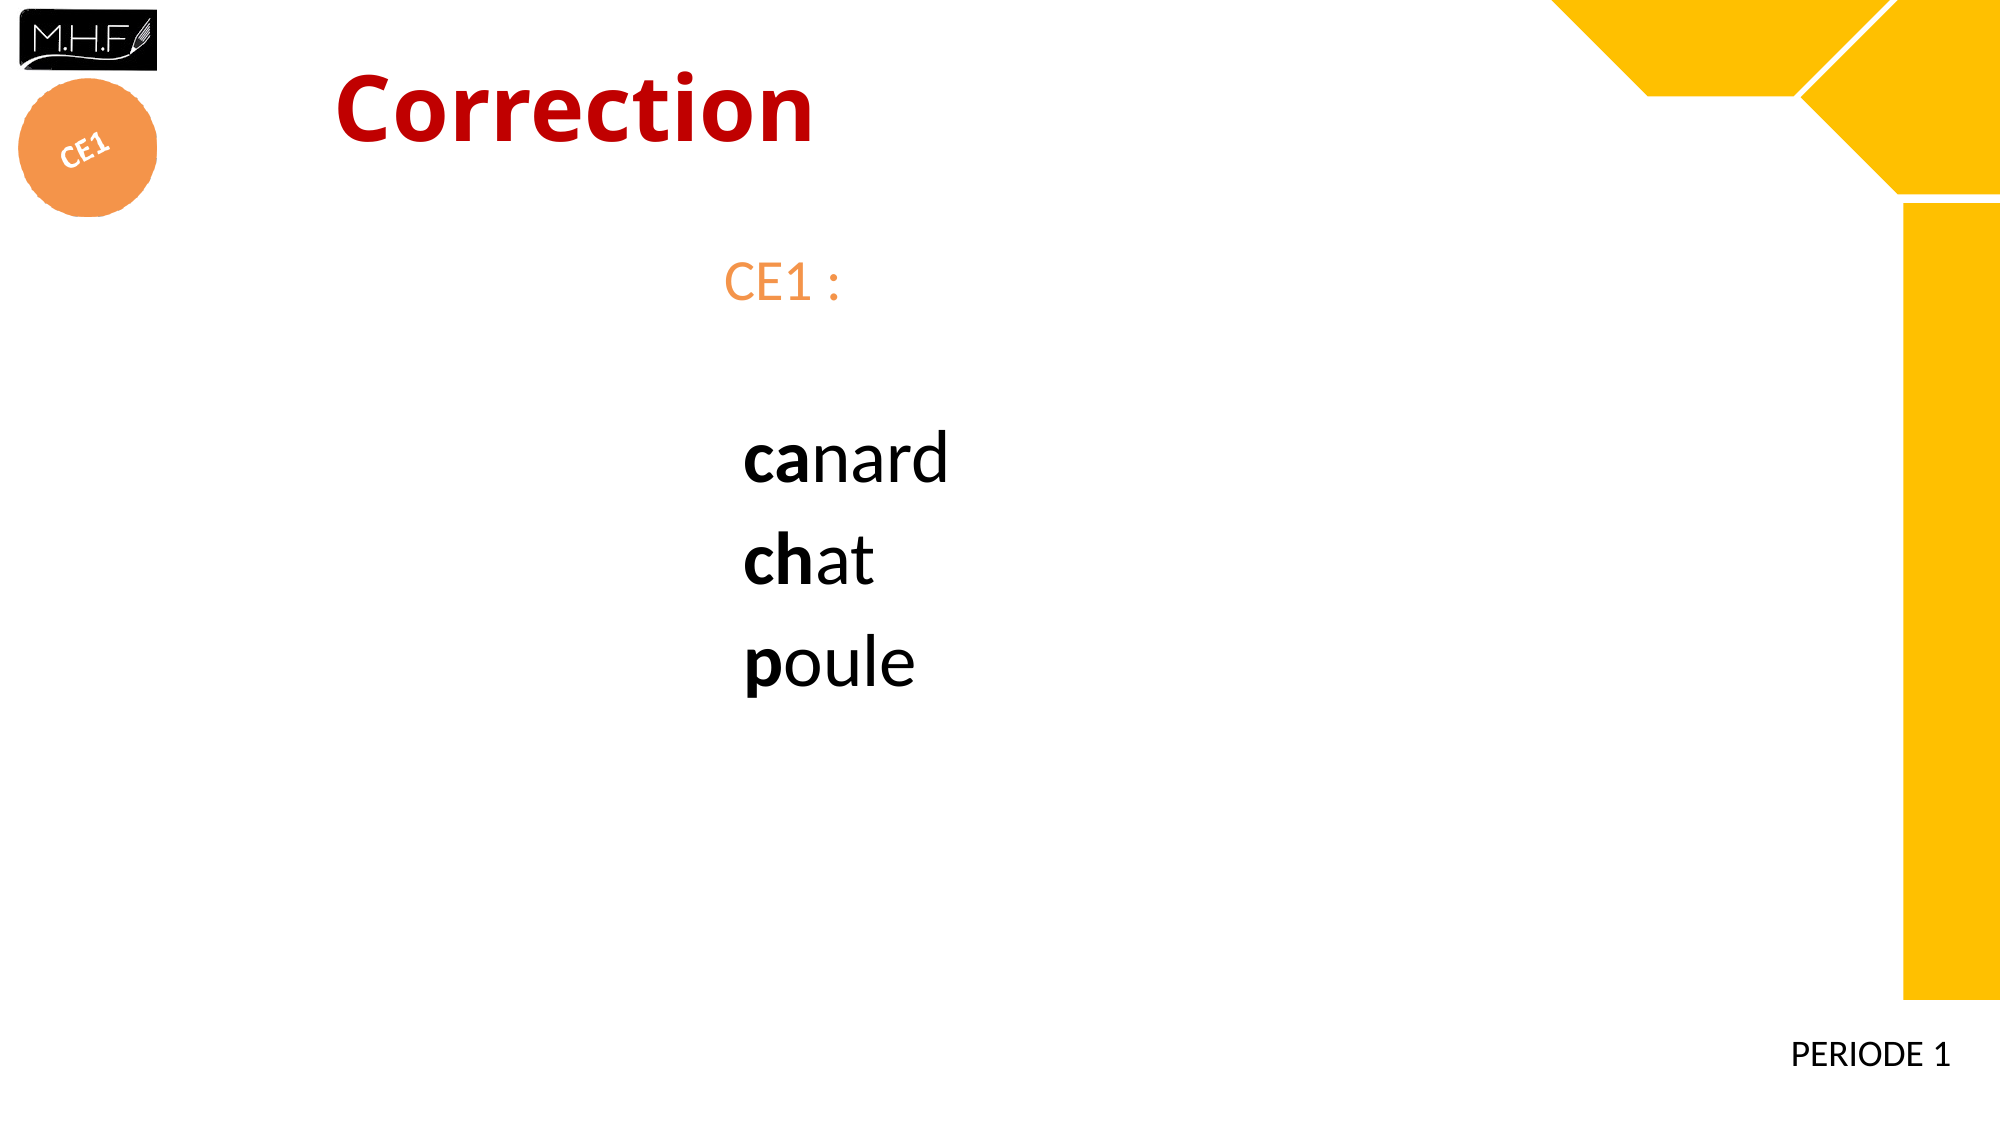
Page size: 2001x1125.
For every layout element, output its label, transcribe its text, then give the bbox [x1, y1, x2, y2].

text_box [1549, 0, 1892, 98]
picture [18, 78, 157, 218]
list CE1 : canard chat poule [709, 242, 1520, 957]
text_box [1902, 202, 2000, 1001]
picture [16, 7, 157, 74]
title Correction [318, 3, 1865, 221]
text_box [1799, 0, 2000, 196]
text_box PERIODE 1 [1362, 1021, 1967, 1125]
